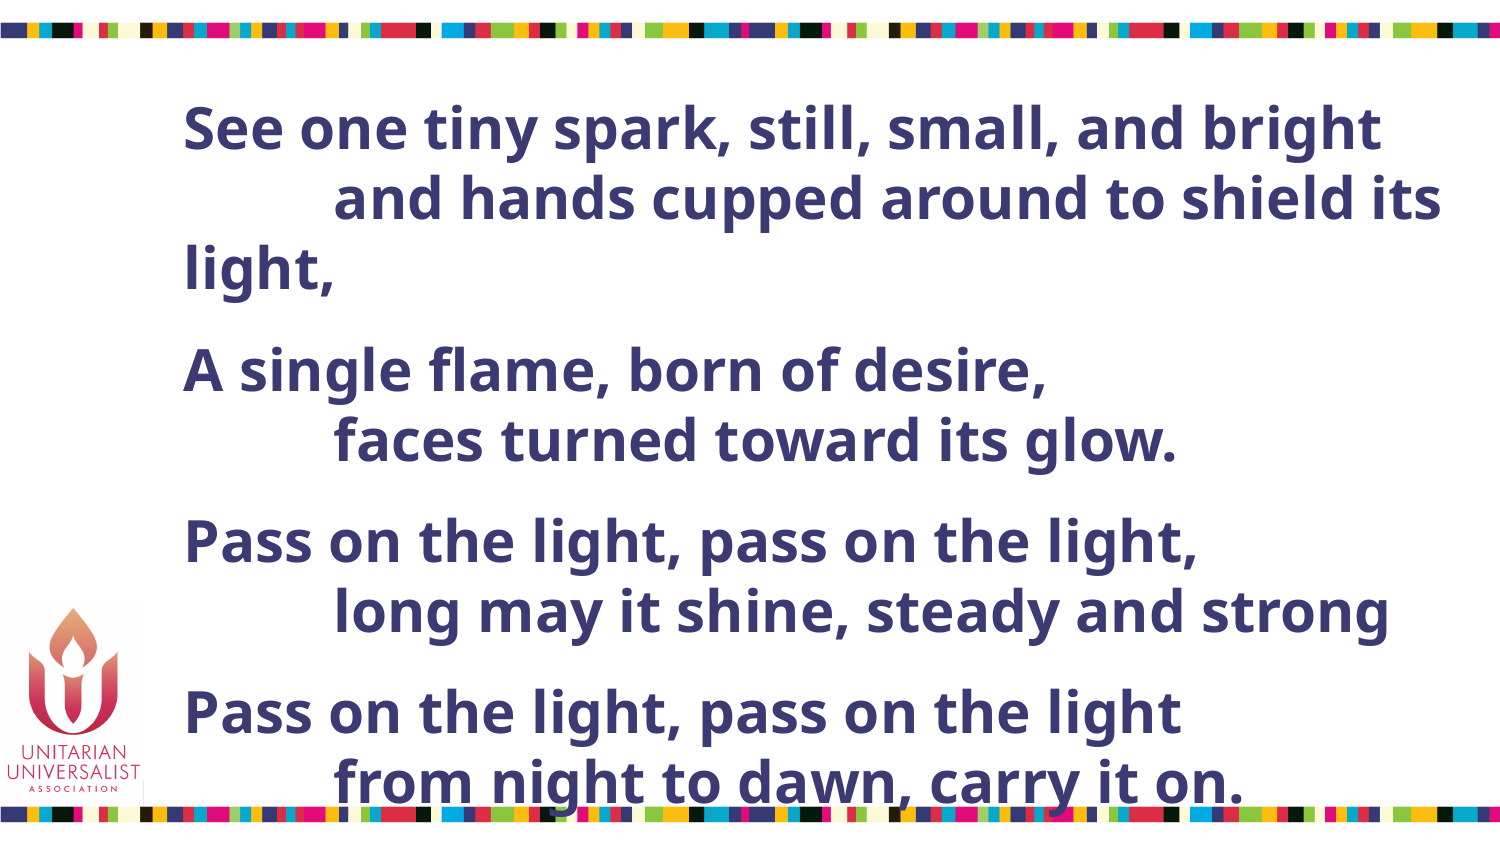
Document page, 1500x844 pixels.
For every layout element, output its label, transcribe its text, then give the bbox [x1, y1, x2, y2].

picture [0, 600, 1500, 824]
text_box See one tiny spark, still, small, and bright and hands cupped around to shield its light, A single flame, born of desire, faces turned toward its glow. Pass on the light, pass on the light, long may it shine, steady and strong Pass on the light, pass on the light from night to dawn, carry it on. [168, 76, 1500, 806]
picture [0, 22, 1500, 40]
